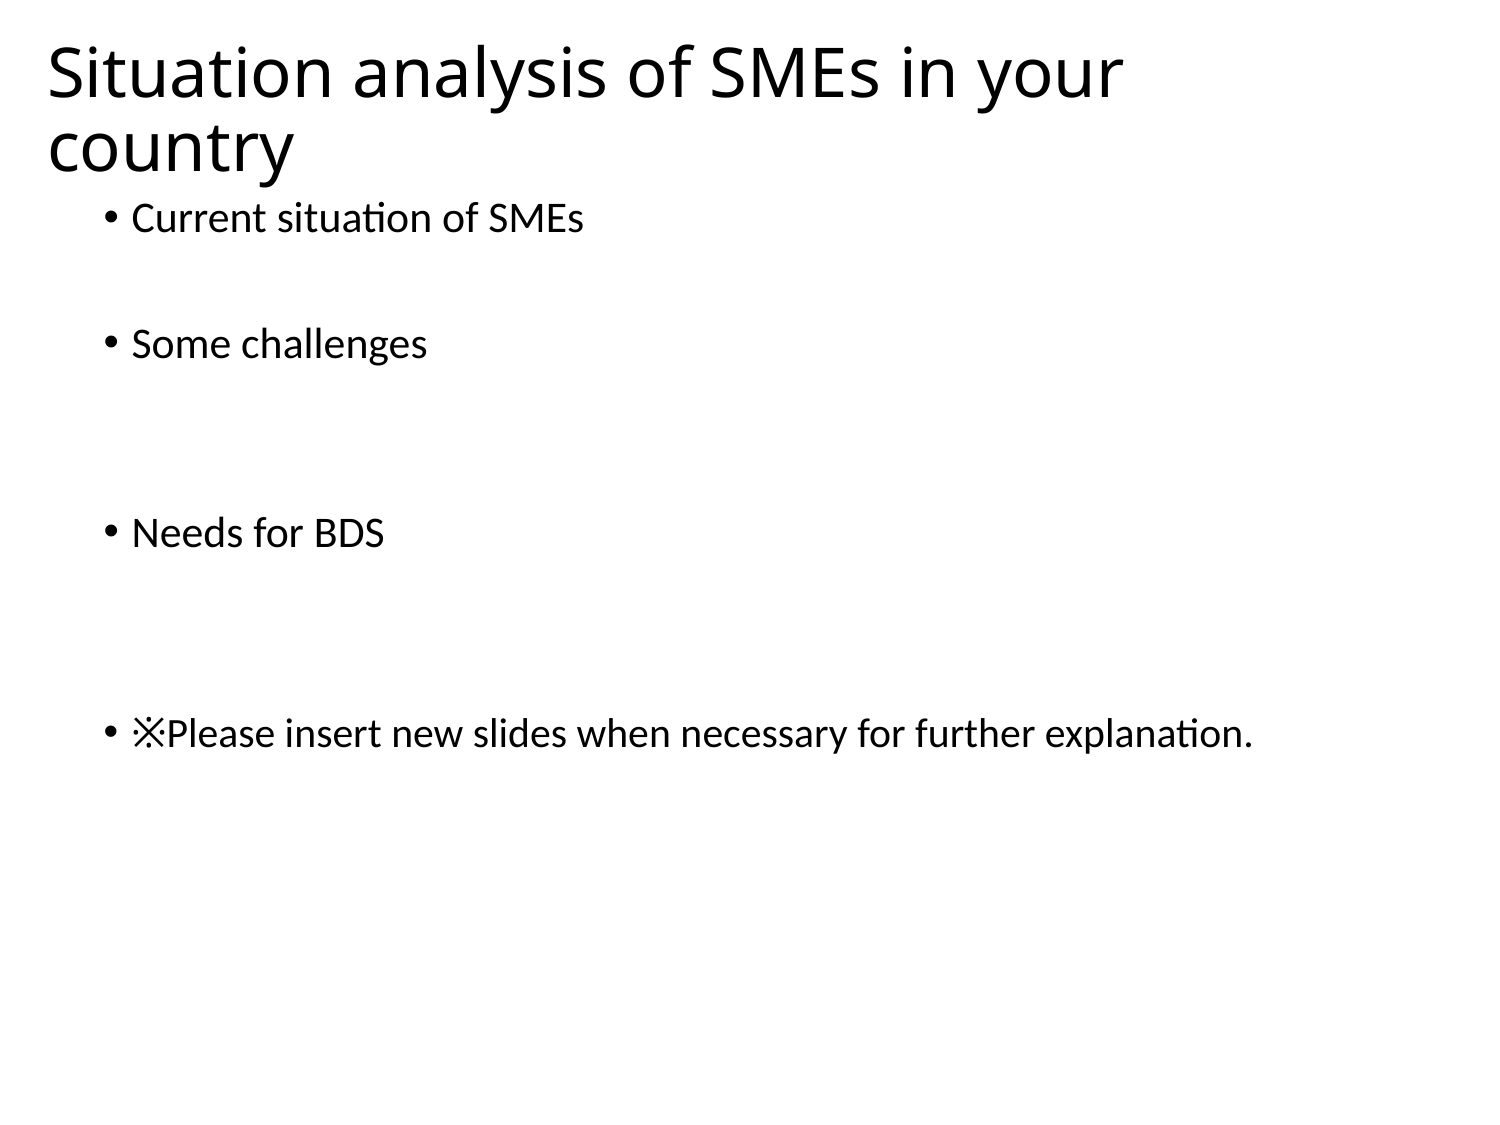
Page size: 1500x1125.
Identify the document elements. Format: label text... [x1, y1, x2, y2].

list Current situation of SMEs Some challenges Needs for BDS ※Please insert new slides when necessary for further explanation. [88, 187, 1389, 823]
title Situation analysis of SMEs in your country [32, 37, 1347, 188]
